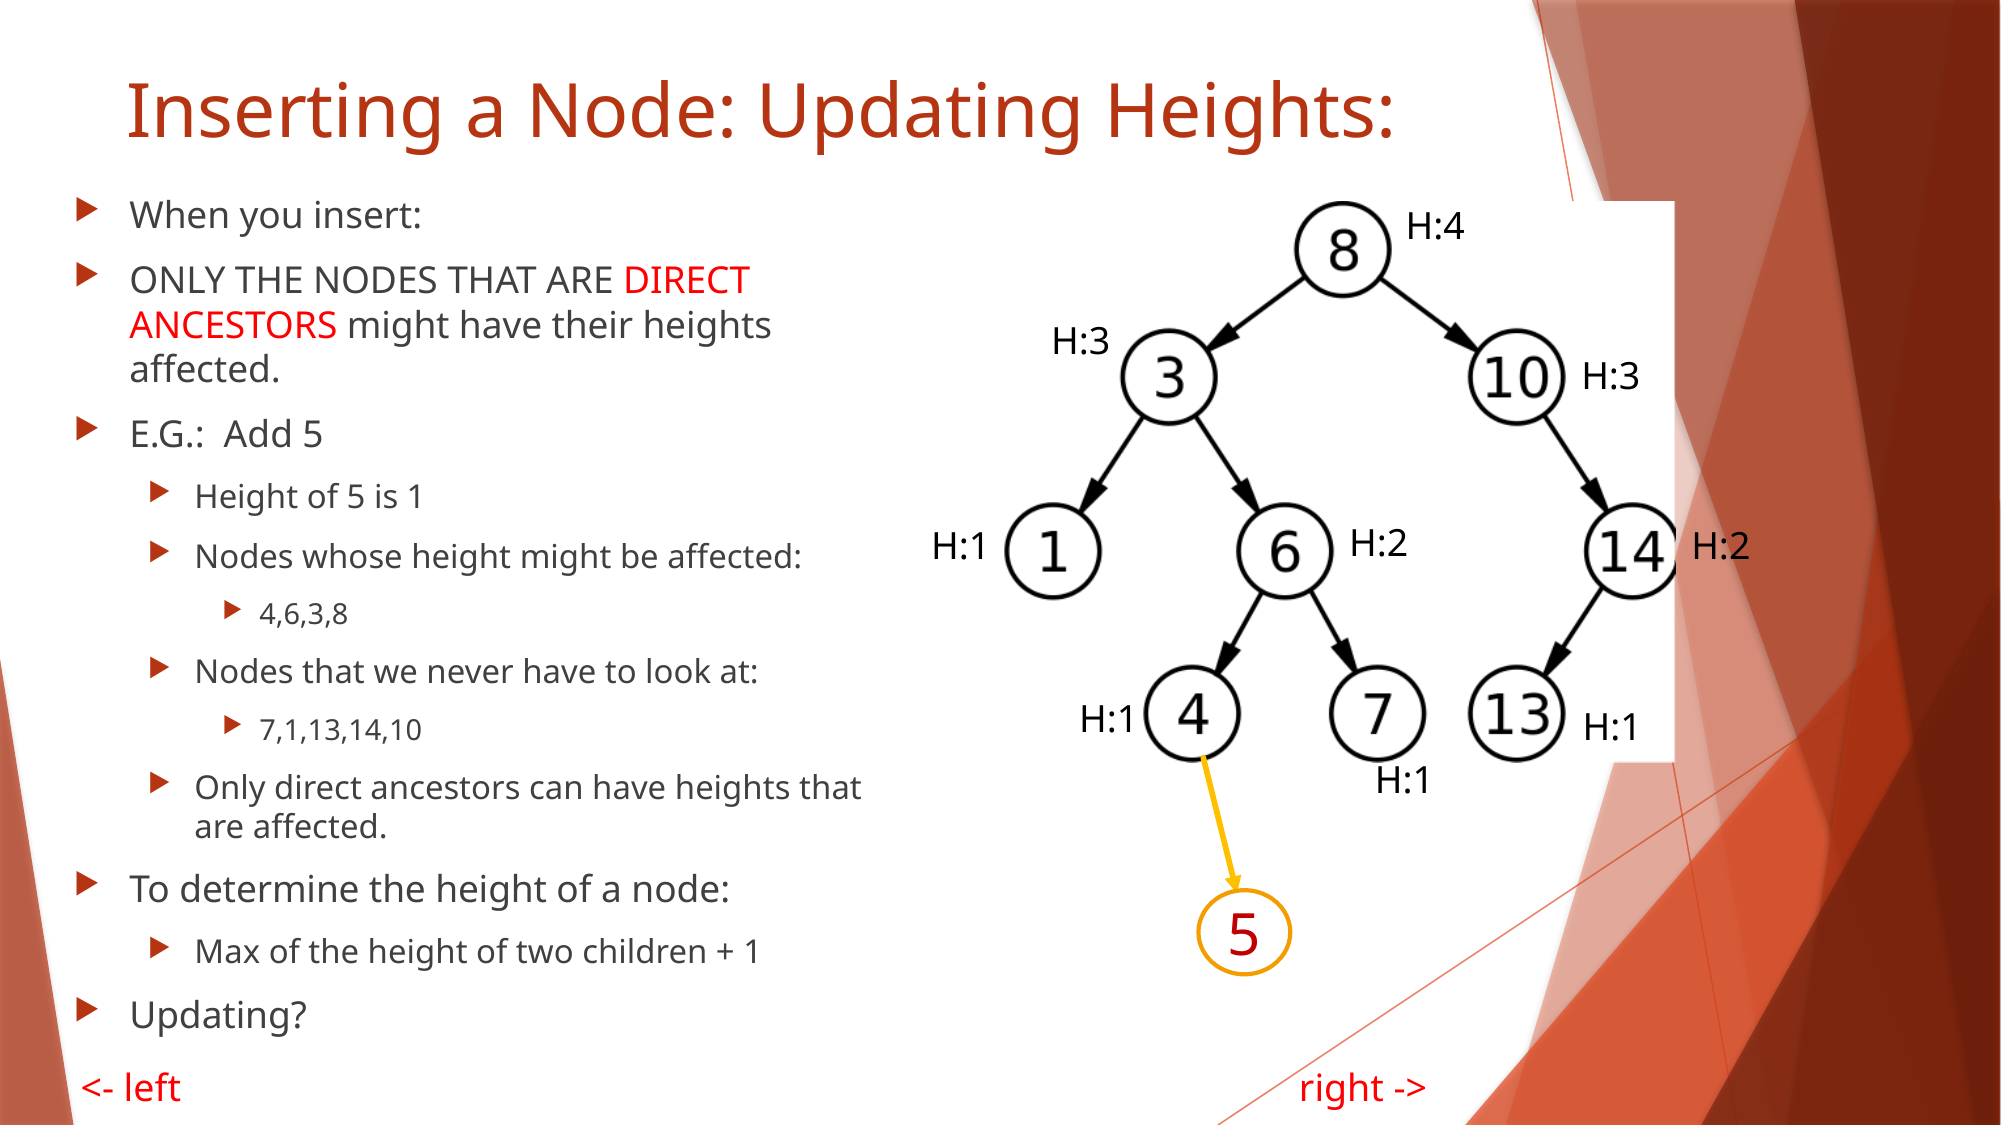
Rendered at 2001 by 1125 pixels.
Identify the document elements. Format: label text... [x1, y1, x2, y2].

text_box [1202, 757, 1238, 894]
text_box 5 [1196, 888, 1292, 976]
list When you insert: ONLY THE NODES THAT ARE DIRECT ANCESTORS might have their heights affected. E.G.: Add 5 Height of 5 is 1 Nodes whose height might be affected: 4,6,3,8 Nodes that we never have to look at: 7,1,13,14,10 Only direct ancestors can have heights that are affected. To determine the height of a node: Max of the height of two children + 1 Updating? [58, 183, 932, 1044]
footer <- left right -> [65, 1056, 1827, 1117]
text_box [915, 193, 1766, 810]
title Inserting a Node: Updating Heights: [111, 54, 1522, 175]
